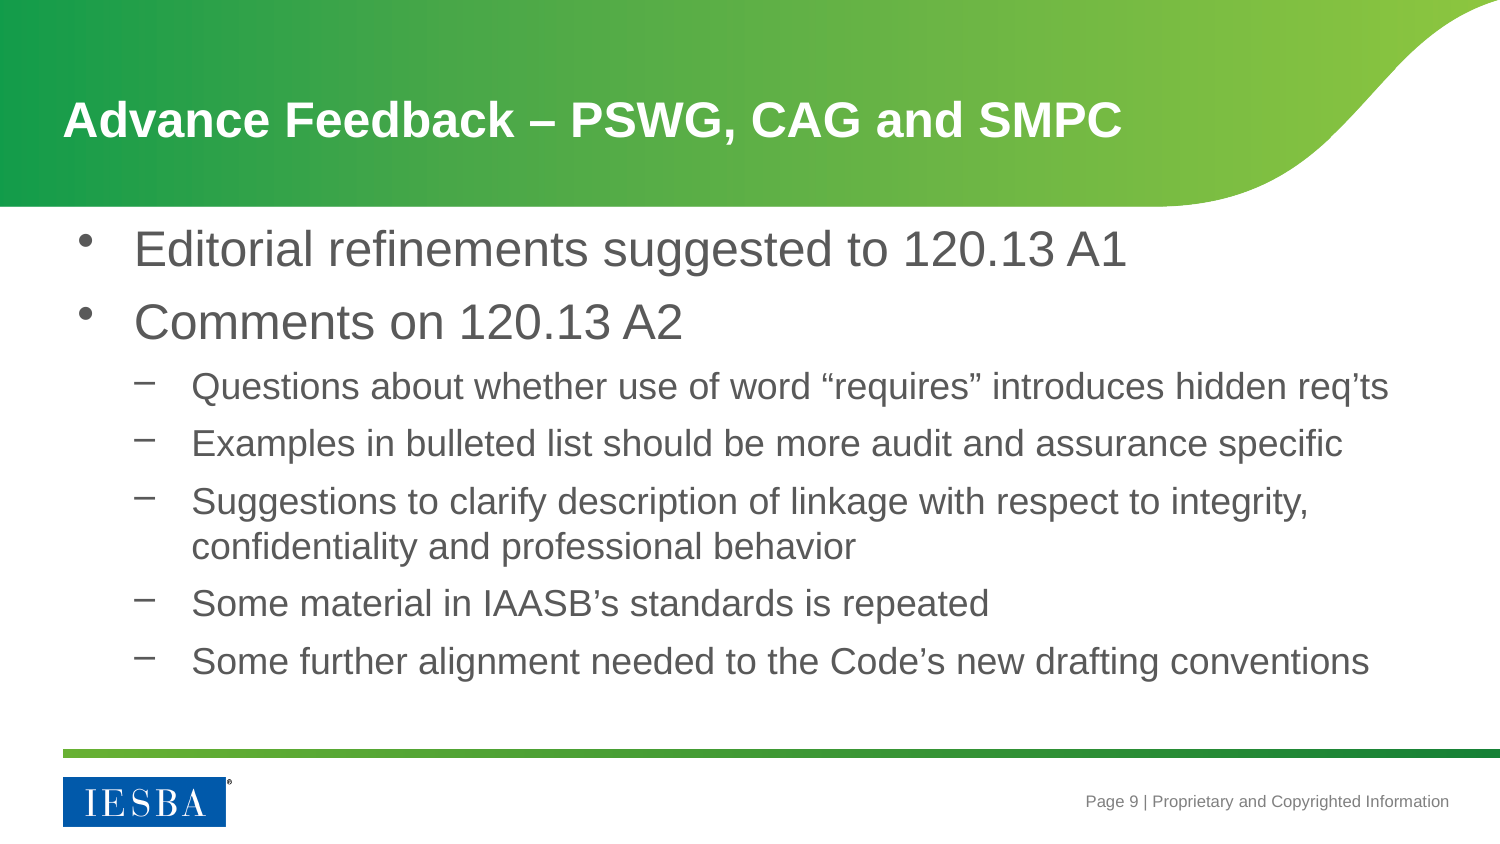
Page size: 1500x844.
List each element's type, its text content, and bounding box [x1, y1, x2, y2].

title Advance Feedback – PSWG, CAG and SMPC [62, 84, 1300, 150]
list Editorial refinements suggested to 120.13 A1 Comments on 120.13 A2 Questions about whether use of word “requires” introduces hidden req’ts Examples in bulleted list should be more audit and assurance specific Suggestions to clarify description of linkage with respect to integrity, confidentiality and professional behavior Some material in IAASB’s standards is repeated Some further alignment needed to the Code’s new drafting conventions [62, 209, 1450, 712]
picture [63, 777, 232, 827]
picture [0, 0, 1500, 207]
